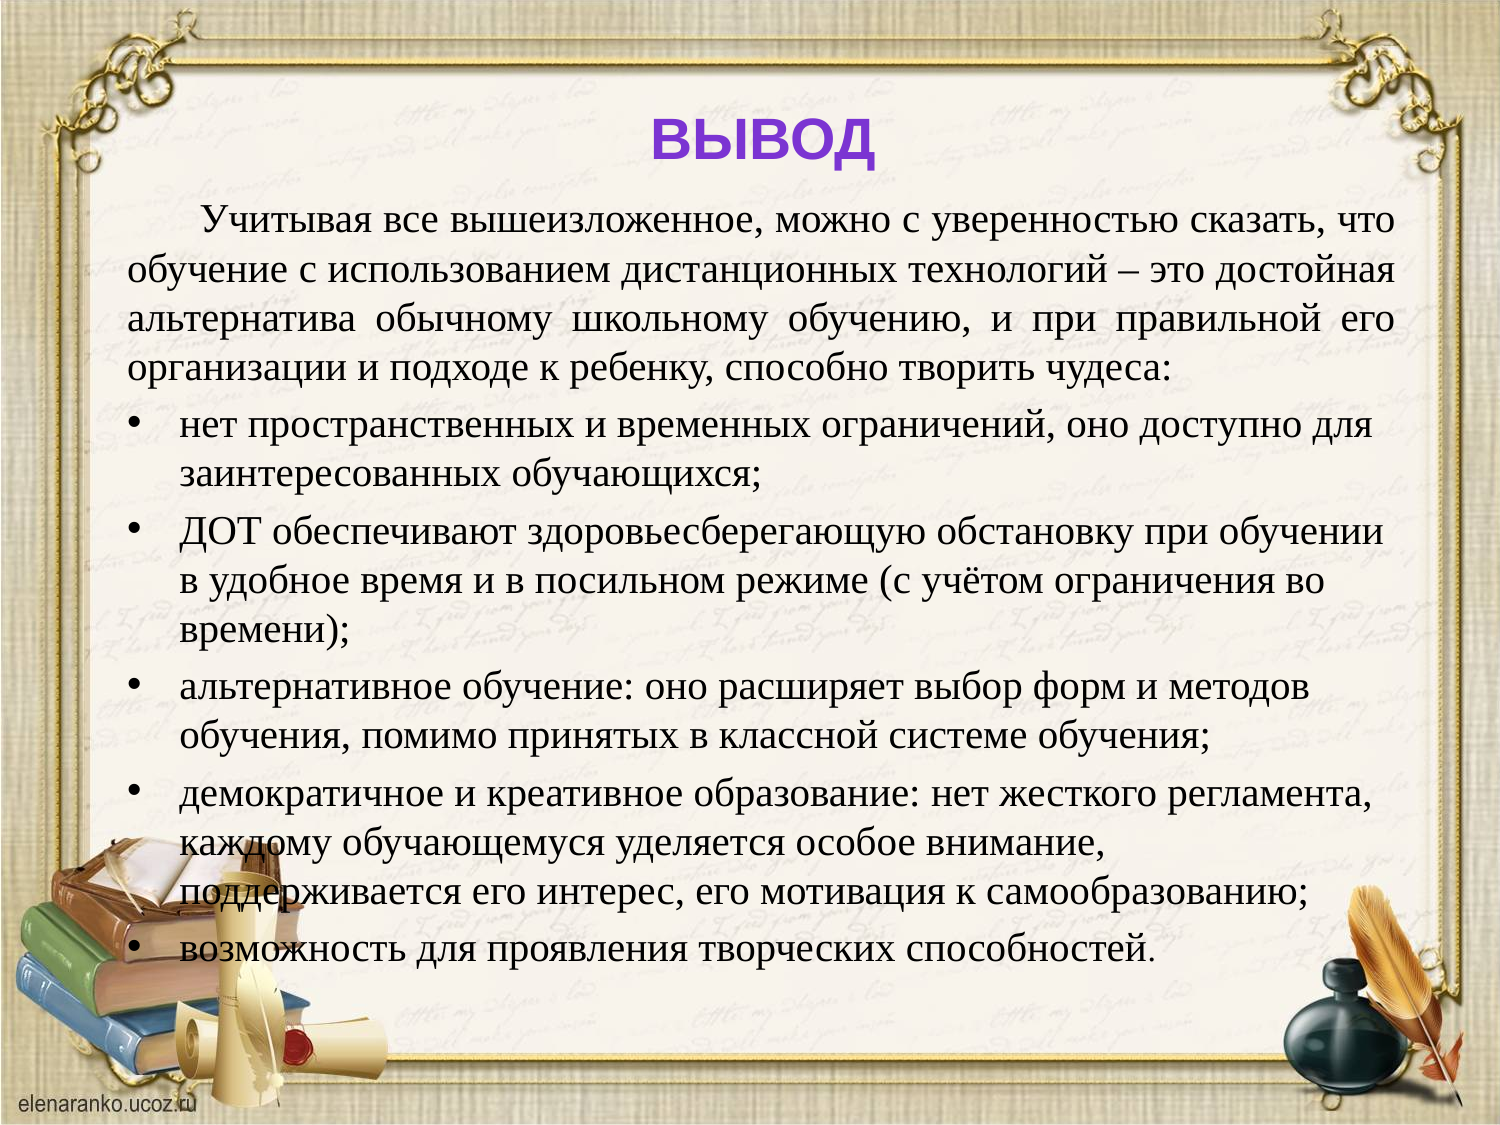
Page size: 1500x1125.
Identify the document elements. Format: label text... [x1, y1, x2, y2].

title Вывод [88, 42, 1439, 231]
list Учитывая все вышеизложенное, можно с уверенностью сказать, что обучение с использованием дистанционных технологий – это достойная альтернатива обычному школьному обучению, и при правильной его организации и подходе к ребенку, способно творить чудеса: нет пространственных и временных ограничений, оно доступно для заинтересованных обучающихся; ДОТ обеспечивают здоровьесберегающую обстановку при обучении в удобное время и в посильном режиме (с учётом ограничения во времени); альтернативное обучение: оно расширяет выбор форм и методов обучения, помимо принятых в классной системе обучения; демократичное и креативное образование: нет жесткого регламента, каждому обучающемуся уделяется особое внимание, поддерживается его интерес, его мотивация к самообразованию; возможность для проявления творческих способностей. [112, 184, 1412, 1024]
picture [0, 0, 1500, 1125]
